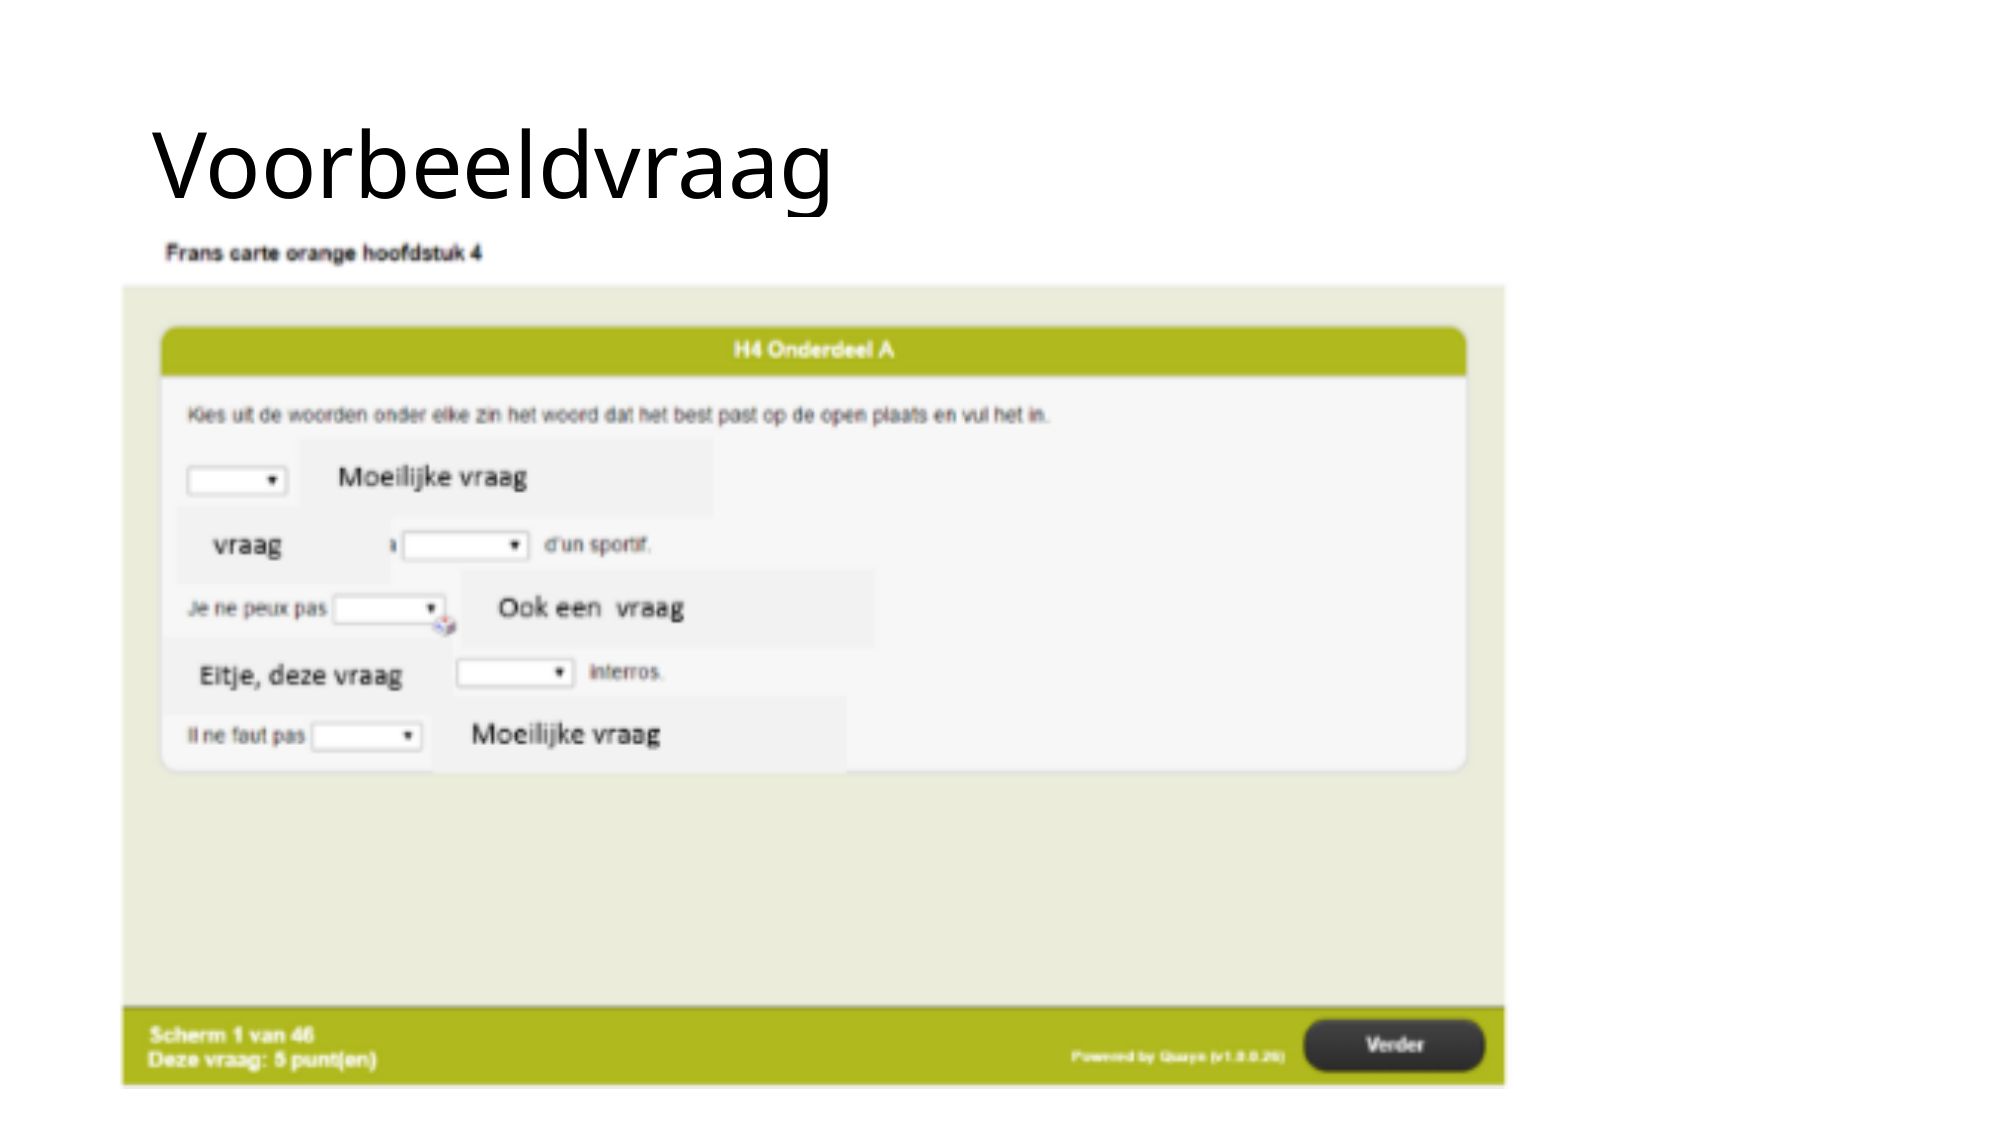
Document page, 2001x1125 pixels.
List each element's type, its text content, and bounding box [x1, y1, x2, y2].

picture [107, 217, 1517, 1089]
title Voorbeeldvraag [137, 59, 1863, 278]
